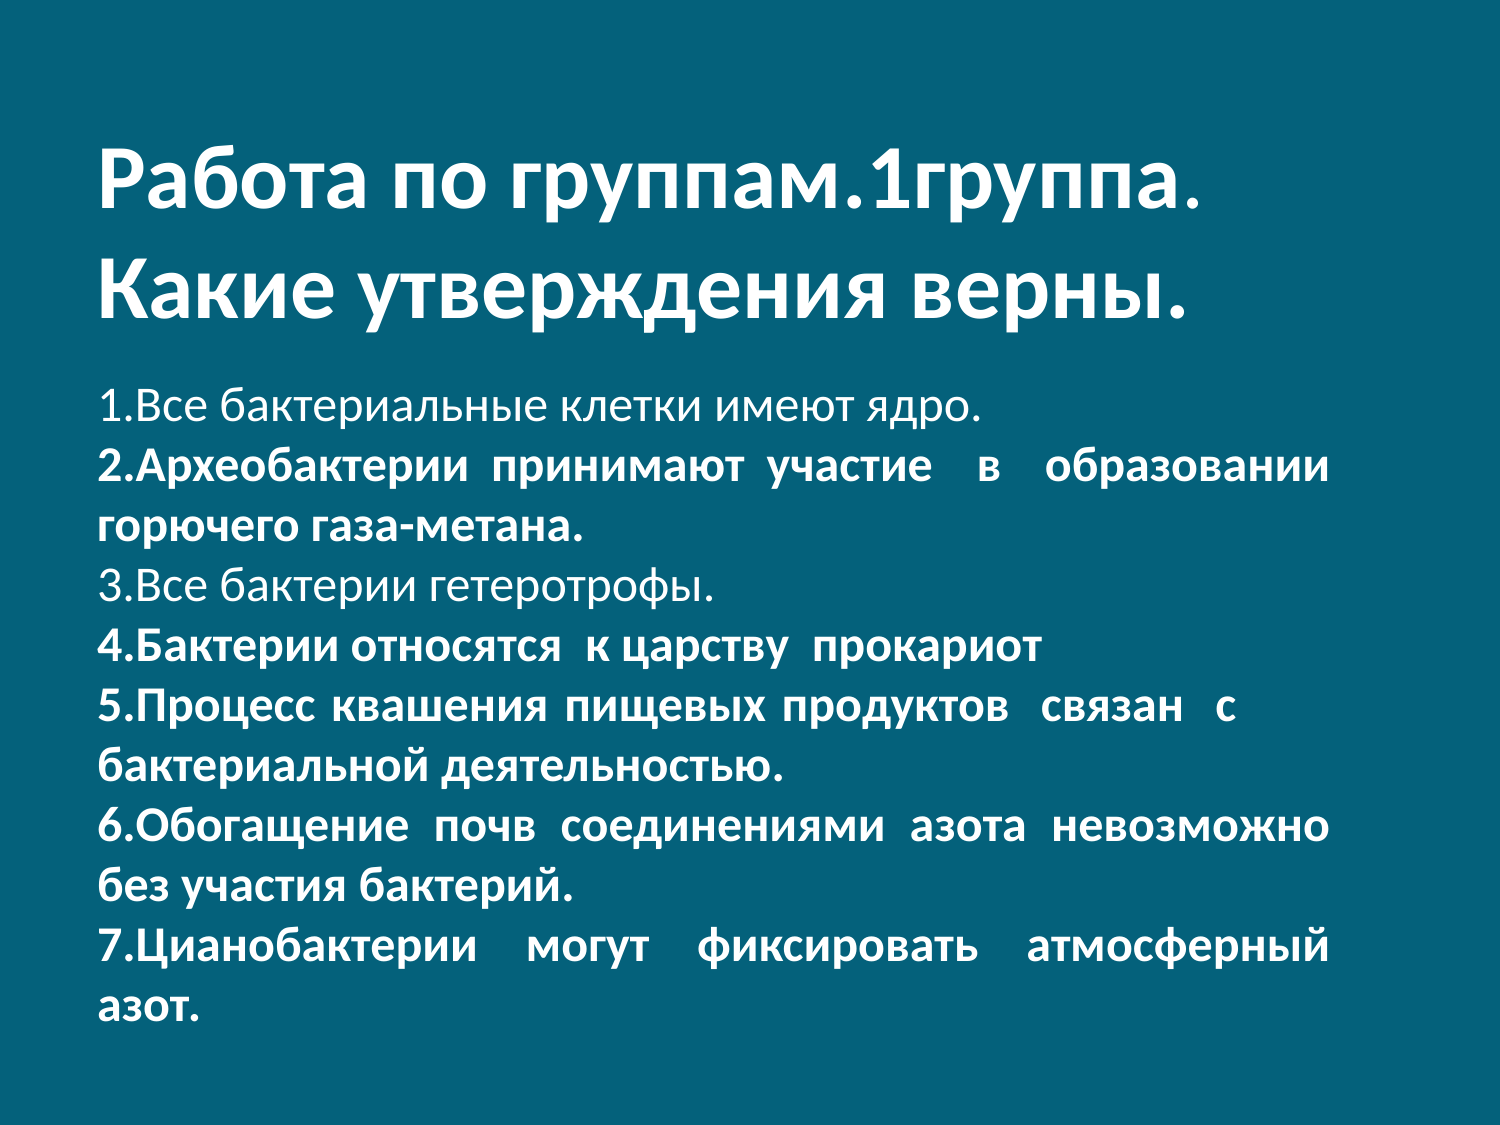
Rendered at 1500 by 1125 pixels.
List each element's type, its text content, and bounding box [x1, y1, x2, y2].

text_box Работа по группам.1группа. Какие утверждения верны. 1.Все бактериальные клетки имеют ядро. 2.Археобактерии принимают участие в образовании горючего газа-метана. 3.Все бактерии гетеротрофы. 4.Бактерии относятся к царству прокариот 5.Процесс квашения пищевых продуктов связан с бактериальной деятельностью. 6.Обогащение почв соединениями азота невозможно без участия бактерий. 7.Цианобактерии могут фиксировать атмосферный азот. [82, 0, 1346, 1040]
